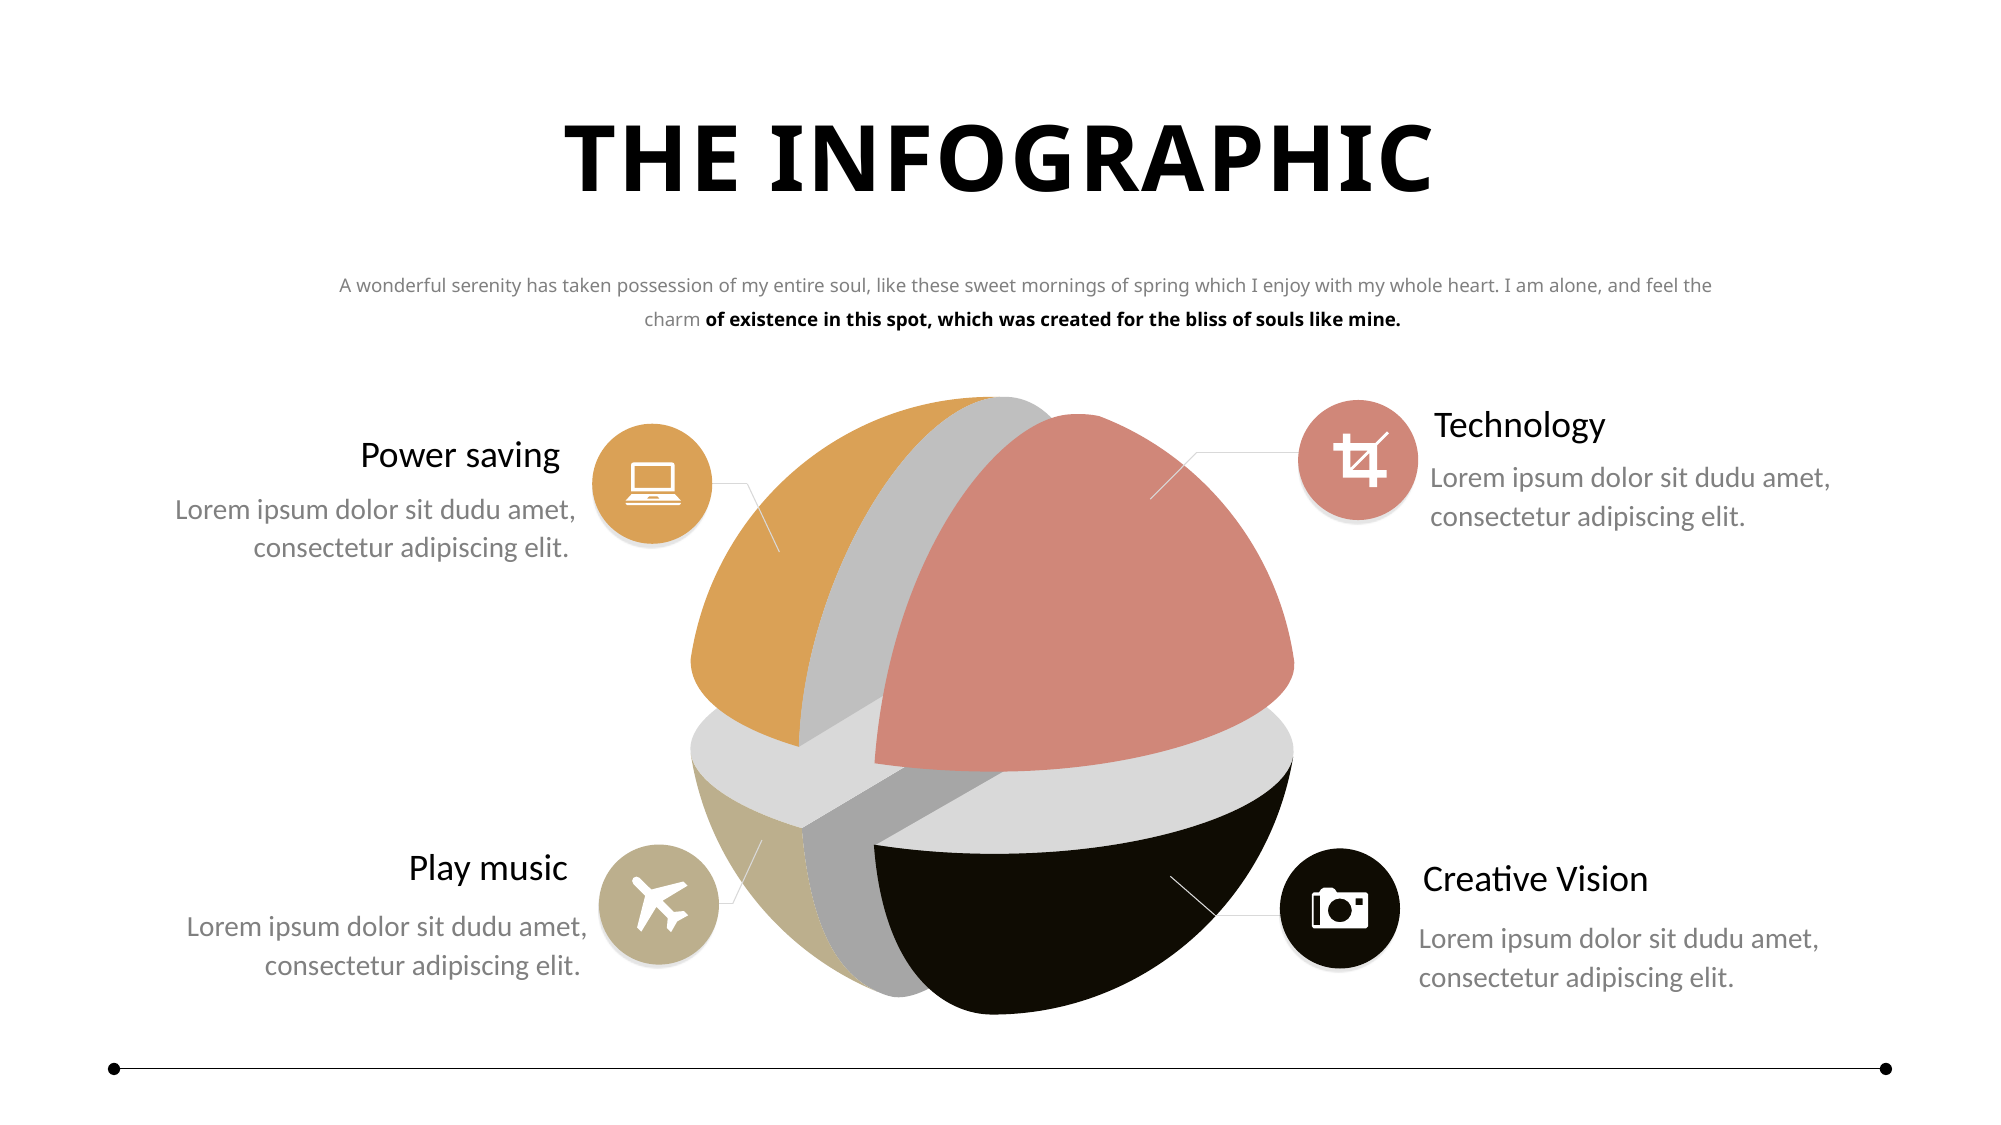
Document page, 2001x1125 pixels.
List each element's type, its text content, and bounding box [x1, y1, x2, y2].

text_box Lorem ipsum dolor sit dudu amet, consectetur adipiscing elit. [45, 896, 603, 1017]
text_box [1279, 848, 1400, 969]
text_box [598, 844, 719, 965]
text_box A wonderful serenity has taken possession of my entire soul, like these sweet mornings of spring which I enjoy with my whole heart. I am alone, and feel the charm of existence in this spot, which was created for the bliss of souls like mine. [314, 255, 1736, 338]
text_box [1170, 876, 1279, 916]
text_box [613, 483, 780, 553]
text_box Play music [393, 835, 583, 896]
text_box Lorem ipsum dolor sit dudu amet, consectetur adipiscing elit. [1404, 908, 1962, 1029]
text_box Lorem ipsum dolor sit dudu amet, consectetur adipiscing elit. [33, 479, 591, 600]
text_box Technology [1419, 392, 1621, 453]
text_box Creative Vision [1408, 847, 1665, 907]
text_box THE INFOGRAPHIC [548, 92, 1452, 217]
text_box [1298, 399, 1419, 521]
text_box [615, 840, 762, 904]
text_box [1150, 452, 1298, 500]
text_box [683, 394, 1298, 1015]
text_box Power saving [345, 423, 576, 483]
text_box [592, 423, 713, 544]
text_box Lorem ipsum dolor sit dudu amet, consectetur adipiscing elit. [1415, 447, 1973, 568]
